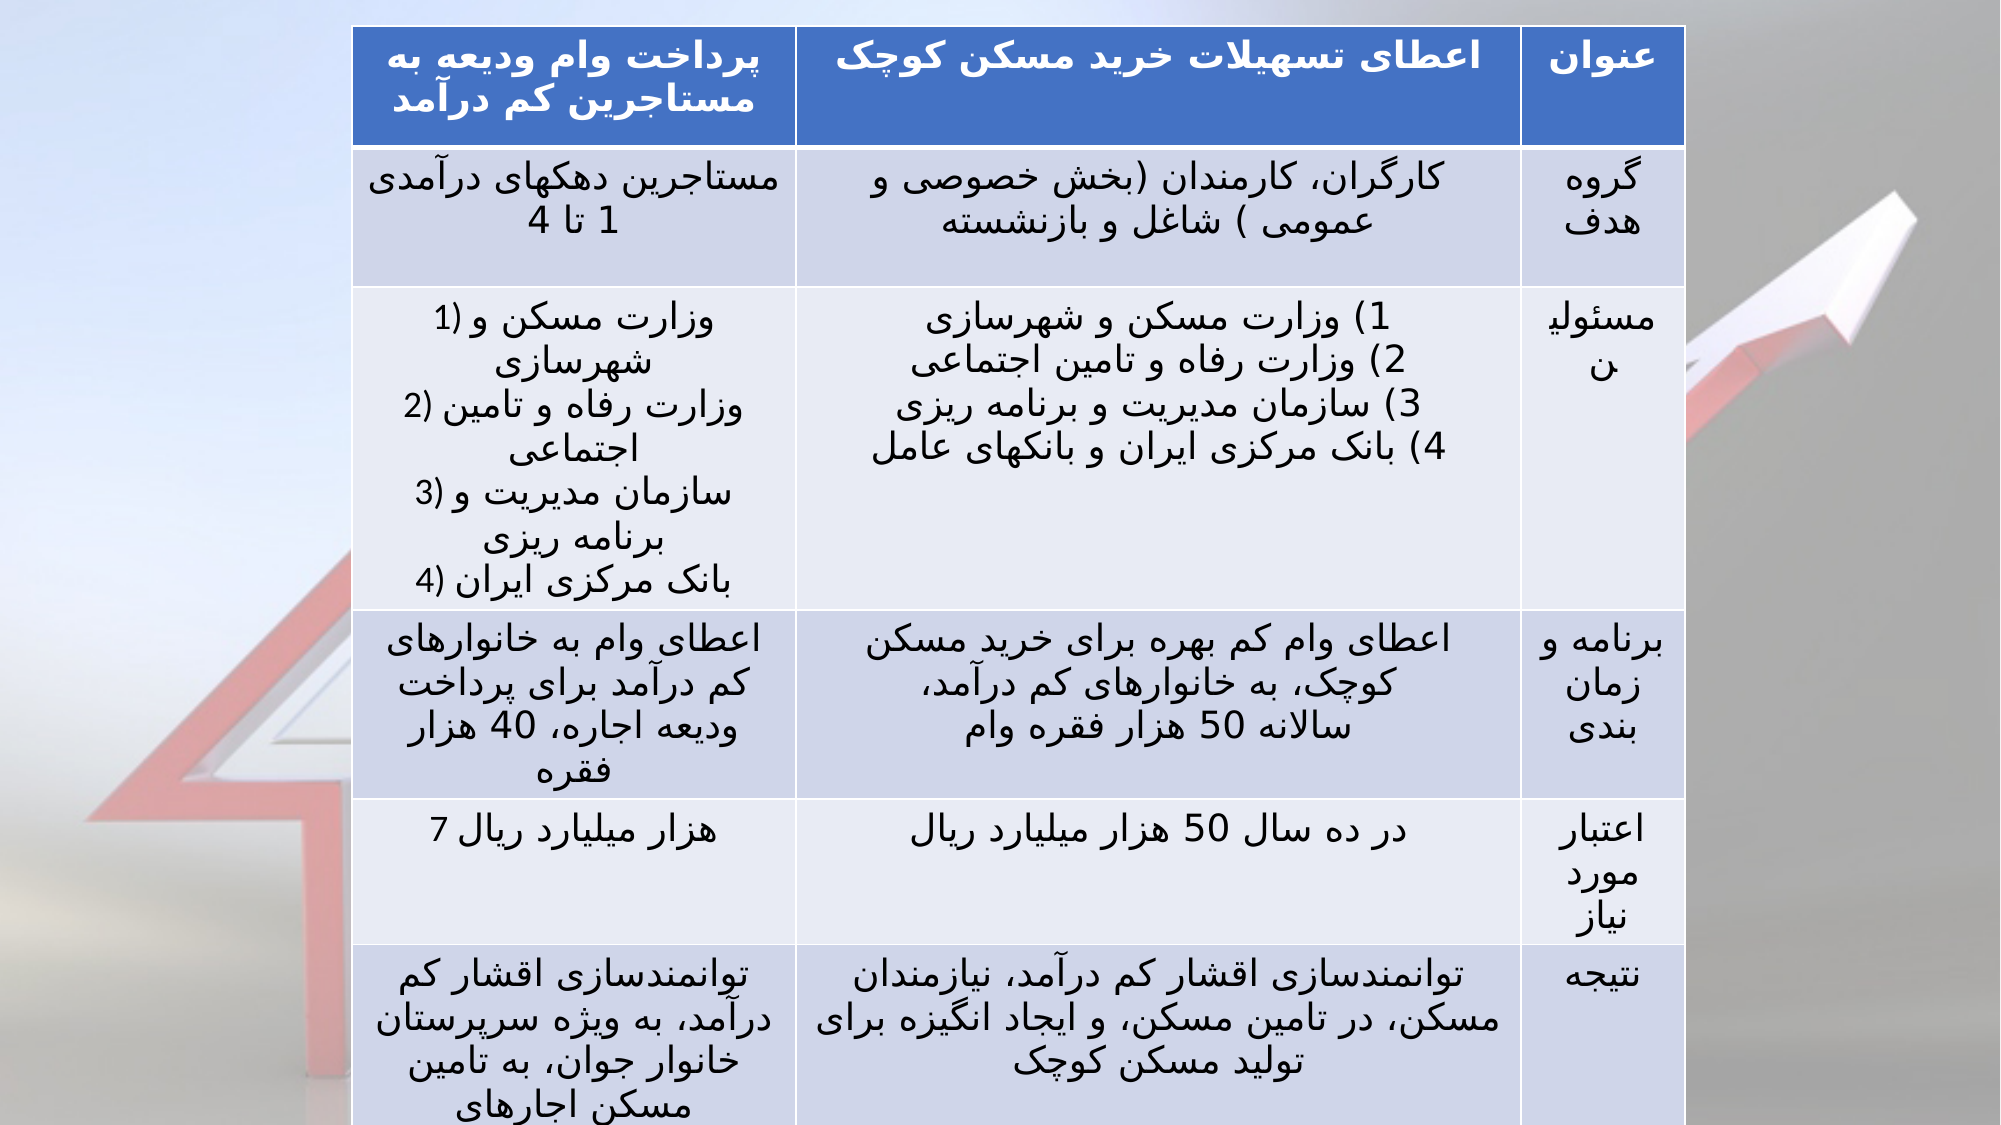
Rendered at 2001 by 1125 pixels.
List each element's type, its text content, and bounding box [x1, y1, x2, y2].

table_cell مستاجرین دهکهای درآمدی 1 تا 4 [353, 150, 795, 286]
table_cell مسئولین [1522, 288, 1684, 609]
table_cell 1) وزارت مسکن و شهرسازی 2) وزارت رفاه و تامین اجتماعی 3) سازمان مدیریت و برنامه ریزی 4) بانک مرکزی ایران و بانکهای عامل [797, 288, 1520, 609]
table_cell 1) وزارت مسکن و شهرسازی 2) وزارت رفاه و تامین اجتماعی 3) سازمان مدیریت و برنامه ریزی 4) بانک مرکزی ایران [353, 288, 795, 609]
table_cell اعطای وام کم بهره برای خرید مسکن کوچک، به خانوارهای کم درآمد، سالانه 50 هزار فقره وام [797, 611, 1520, 798]
table_cell نتیجه [1522, 945, 1684, 1125]
table_cell توانمندسازی اقشار کم درآمد، به ویژه سرپرستان خانوار جوان، به تامین مسکن اجارهای [353, 945, 795, 1125]
table_cell کارگران، کارمندان (بخش خصوصی و عمومی ) شاغل و بازنشسته [797, 150, 1520, 286]
picture [0, 0, 2001, 1125]
table_cell اعتبار مورد نیاز [1522, 800, 1684, 944]
table_cell توانمندسازی اقشار کم درآمد، نیازمندان مسکن، در تامین مسکن، و ایجاد انگیزه برای تولید مسکن کوچک [797, 945, 1520, 1125]
table_cell برنامه و زمان بندی [1522, 611, 1684, 798]
table_header عنوان [1522, 27, 1684, 145]
table_cell اعطای وام به خانوارهای کم درآمد برای پرداخت ودیعه اجاره، 40 هزار فقره [353, 611, 795, 798]
table_cell 7 هزار میلیارد ریال [353, 800, 795, 944]
table_cell در ده سال 50 هزار میلیارد ریال [797, 800, 1520, 944]
table_header اعطای تسهیلات خرید مسکن کوچک [797, 27, 1520, 145]
table_header پرداخت وام ودیعه به مستاجرین کم درآمد [353, 27, 795, 145]
table_cell گروه هدف [1522, 150, 1684, 286]
